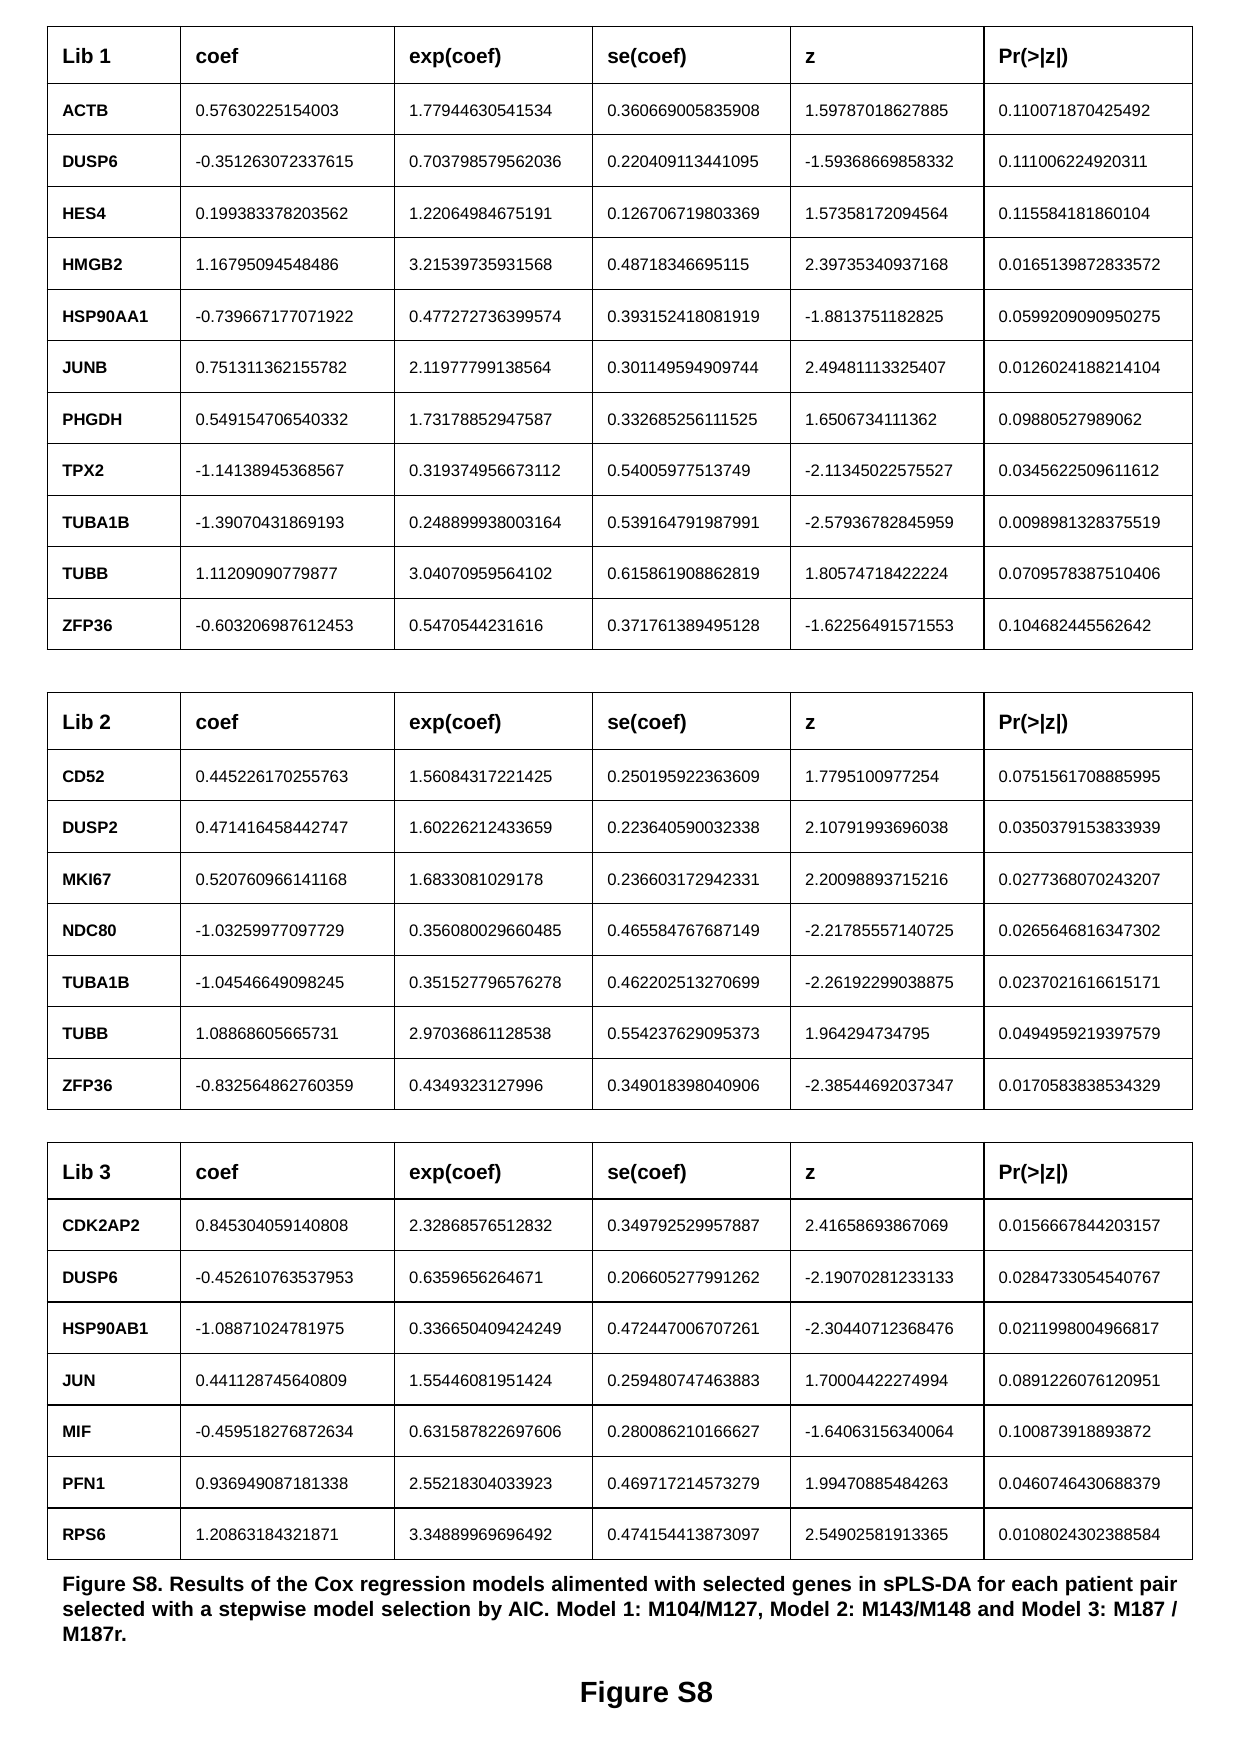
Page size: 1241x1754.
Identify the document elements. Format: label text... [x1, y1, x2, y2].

table_cell 0.4349323127996 [395, 1059, 592, 1109]
table_header se(coef) [593, 1143, 790, 1198]
table_cell 0.0170583838534329 [985, 1059, 1192, 1109]
table_header Pr(>|z|) [985, 1143, 1192, 1198]
table_cell 2.55218304033923 [395, 1457, 592, 1507]
table_header Pr(>|z|) [985, 27, 1192, 83]
table_cell 2.97036861128538 [395, 1007, 592, 1058]
table_cell 1.80574718422224 [791, 547, 983, 598]
table_cell 0.319374956673112 [395, 444, 592, 495]
table_cell -0.351263072337615 [181, 135, 394, 186]
table_cell 0.0751561708885995 [985, 750, 1192, 800]
table_cell 3.21539735931568 [395, 238, 592, 289]
table_cell 0.0126024188214104 [985, 341, 1192, 392]
table_cell 2.49481113325407 [791, 341, 983, 392]
table_header coef [181, 27, 394, 83]
table_cell 0.259480747463883 [593, 1354, 790, 1404]
table_cell -2.19070281233133 [791, 1251, 983, 1301]
table_cell MIF [48, 1406, 180, 1456]
table_cell 0.371761389495128 [593, 599, 790, 649]
table_header Lib 3 [48, 1143, 180, 1198]
table_cell ZFP36 [48, 1059, 180, 1109]
table_cell TUBB [48, 547, 180, 598]
text_box Figure S8 [565, 1658, 734, 1724]
table_cell 0.223640590032338 [593, 801, 790, 852]
table_cell 2.41658693867069 [791, 1200, 983, 1250]
table_cell 0.472447006707261 [593, 1303, 790, 1353]
table_cell 0.462202513270699 [593, 956, 790, 1006]
table_cell -2.11345022575527 [791, 444, 983, 495]
table_cell HSP90AA1 [48, 290, 180, 340]
table_cell 0.104682445562642 [985, 599, 1192, 649]
table_cell 0.09880527989062 [985, 393, 1192, 443]
table_cell 0.220409113441095 [593, 135, 790, 186]
table_cell 0.615861908862819 [593, 547, 790, 598]
table_header Lib 1 [48, 27, 180, 83]
table_cell 0.332685256111525 [593, 393, 790, 443]
table_cell -2.21785557140725 [791, 904, 983, 955]
table_cell 3.34889969696492 [395, 1509, 592, 1555]
table_cell -2.57936782845959 [791, 496, 983, 546]
table_cell HES4 [48, 187, 180, 237]
table_cell 1.55446081951424 [395, 1354, 592, 1404]
table_cell ACTB [48, 84, 180, 134]
table_cell 1.08868605665731 [181, 1007, 394, 1058]
table_cell 0.0277368070243207 [985, 853, 1192, 903]
table_cell PFN1 [48, 1457, 180, 1507]
table_cell 0.5470544231616 [395, 599, 592, 649]
table_cell 0.0108024302388584 [985, 1509, 1192, 1555]
table_cell 0.0494959219397579 [985, 1007, 1192, 1058]
table_cell JUNB [48, 341, 180, 392]
table_cell 0.703798579562036 [395, 135, 592, 186]
table_cell -0.459518276872634 [181, 1406, 394, 1456]
table_cell -0.452610763537953 [181, 1251, 394, 1301]
table_cell 0.0345622509611612 [985, 444, 1192, 495]
table_cell NDC80 [48, 904, 180, 955]
table_cell 2.10791993696038 [791, 801, 983, 852]
table_cell 0.111006224920311 [985, 135, 1192, 186]
table_header z [791, 693, 983, 749]
table_cell 0.474154413873097 [593, 1509, 790, 1555]
table_cell -1.62256491571553 [791, 599, 983, 649]
table_cell 2.20098893715216 [791, 853, 983, 903]
table_header exp(coef) [395, 27, 592, 83]
table_cell 0.751311362155782 [181, 341, 394, 392]
table_cell 0.206605277991262 [593, 1251, 790, 1301]
table_cell 0.115584181860104 [985, 187, 1192, 237]
table_cell 1.20863184321871 [181, 1509, 394, 1555]
table_cell -1.08871024781975 [181, 1303, 394, 1353]
table_cell 0.54005977513749 [593, 444, 790, 495]
table_cell 0.110071870425492 [985, 84, 1192, 134]
table_cell 0.554237629095373 [593, 1007, 790, 1058]
table_cell 1.964294734795 [791, 1007, 983, 1058]
table_cell 0.471416458442747 [181, 801, 394, 852]
table_cell 0.250195922363609 [593, 750, 790, 800]
table_cell MKI67 [48, 853, 180, 903]
table_cell 0.57630225154003 [181, 84, 394, 134]
table_cell 0.845304059140808 [181, 1200, 394, 1250]
table_cell 0.936949087181338 [181, 1457, 394, 1507]
table_cell 0.631587822697606 [395, 1406, 592, 1456]
table_cell 0.48718346695115 [593, 238, 790, 289]
table_cell -0.832564862760359 [181, 1059, 394, 1109]
table_cell 0.301149594909744 [593, 341, 790, 392]
table_cell CD52 [48, 750, 180, 800]
table_cell 0.0211998004966817 [985, 1303, 1192, 1353]
table_cell TUBA1B [48, 496, 180, 546]
table_cell -1.04546649098245 [181, 956, 394, 1006]
table_cell 0.0098981328375519 [985, 496, 1192, 546]
table_cell 1.22064984675191 [395, 187, 592, 237]
table_cell 2.11977799138564 [395, 341, 592, 392]
table_header z [791, 27, 983, 83]
table_cell 0.199383378203562 [181, 187, 394, 237]
table_cell 1.99470885484263 [791, 1457, 983, 1507]
table_cell 1.6833081029178 [395, 853, 592, 903]
table_cell 0.356080029660485 [395, 904, 592, 955]
table_cell 0.236603172942331 [593, 853, 790, 903]
text_box Figure S8. Results of the Cox regression models alimented with selected genes in sPLS-DA for each patient pair selected with a stepwise model selection by AIC. Model 1: M104/M127, Model 2: M143/M148 and Model 3: M187 / M187r. [47, 1555, 1193, 1661]
table_cell 0.441128745640809 [181, 1354, 394, 1404]
table_header coef [181, 1143, 394, 1198]
table_cell TUBB [48, 1007, 180, 1058]
table_cell 1.73178852947587 [395, 393, 592, 443]
table_header Pr(>|z|) [985, 693, 1192, 749]
table_cell 0.520760966141168 [181, 853, 394, 903]
table_cell DUSP6 [48, 1251, 180, 1301]
table_cell -0.739667177071922 [181, 290, 394, 340]
table_cell 1.56084317221425 [395, 750, 592, 800]
table_cell JUN [48, 1354, 180, 1404]
table_header coef [181, 693, 394, 749]
table_cell 0.351527796576278 [395, 956, 592, 1006]
table_cell 0.0891226076120951 [985, 1354, 1192, 1404]
table_cell 0.126706719803369 [593, 187, 790, 237]
table_cell 1.70004422274994 [791, 1354, 983, 1404]
table_cell 0.549154706540332 [181, 393, 394, 443]
table_cell 0.393152418081919 [593, 290, 790, 340]
table_cell -1.64063156340064 [791, 1406, 983, 1456]
table_header se(coef) [593, 27, 790, 83]
table_cell 2.39735340937168 [791, 238, 983, 289]
table_cell 0.248899938003164 [395, 496, 592, 546]
table_header exp(coef) [395, 1143, 592, 1198]
table_cell 0.0237021616615171 [985, 956, 1192, 1006]
table_cell 1.59787018627885 [791, 84, 983, 134]
table_cell ZFP36 [48, 599, 180, 649]
table_cell TPX2 [48, 444, 180, 495]
table_cell -1.03259977097729 [181, 904, 394, 955]
table_cell 1.77944630541534 [395, 84, 592, 134]
table_cell 0.0156667844203157 [985, 1200, 1192, 1250]
table_cell -1.39070431869193 [181, 496, 394, 546]
table_cell 0.0165139872833572 [985, 238, 1192, 289]
table_cell 0.465584767687149 [593, 904, 790, 955]
table_cell PHGDH [48, 393, 180, 443]
table_cell 0.360669005835908 [593, 84, 790, 134]
table_cell HSP90AB1 [48, 1303, 180, 1353]
table_cell RPS6 [48, 1509, 180, 1555]
table_cell 2.32868576512832 [395, 1200, 592, 1250]
table_cell -1.14138945368567 [181, 444, 394, 495]
table_cell CDK2AP2 [48, 1200, 180, 1250]
table_cell -2.38544692037347 [791, 1059, 983, 1109]
table_cell 0.469717214573279 [593, 1457, 790, 1507]
table_cell 0.0460746430688379 [985, 1457, 1192, 1507]
table_cell 0.6359656264671 [395, 1251, 592, 1301]
table_cell 0.349792529957887 [593, 1200, 790, 1250]
table_cell 1.57358172094564 [791, 187, 983, 237]
table_cell DUSP2 [48, 801, 180, 852]
table_cell 0.0284733054540767 [985, 1251, 1192, 1301]
table_cell 0.0709578387510406 [985, 547, 1192, 598]
table_header z [791, 1143, 983, 1198]
table_cell 0.0265646816347302 [985, 904, 1192, 955]
table_cell -0.603206987612453 [181, 599, 394, 649]
table_cell 0.100873918893872 [985, 1406, 1192, 1456]
table_cell 1.60226212433659 [395, 801, 592, 852]
table_cell 1.11209090779877 [181, 547, 394, 598]
table_cell 0.445226170255763 [181, 750, 394, 800]
table_cell 0.336650409424249 [395, 1303, 592, 1353]
table_cell 0.477272736399574 [395, 290, 592, 340]
table_cell 1.7795100977254 [791, 750, 983, 800]
table_cell 0.349018398040906 [593, 1059, 790, 1109]
table_header exp(coef) [395, 693, 592, 749]
table_cell 0.280086210166627 [593, 1406, 790, 1456]
table_cell 2.54902581913365 [791, 1509, 983, 1555]
table_cell 0.539164791987991 [593, 496, 790, 546]
table_cell DUSP6 [48, 135, 180, 186]
table_cell 1.16795094548486 [181, 238, 394, 289]
table_cell -1.8813751182825 [791, 290, 983, 340]
table_cell 0.0599209090950275 [985, 290, 1192, 340]
table_cell 0.0350379153833939 [985, 801, 1192, 852]
table_cell -2.26192299038875 [791, 956, 983, 1006]
table_cell -1.59368669858332 [791, 135, 983, 186]
table_cell -2.30440712368476 [791, 1303, 983, 1353]
table_header se(coef) [593, 693, 790, 749]
table_cell TUBA1B [48, 956, 180, 1006]
table_cell 3.04070959564102 [395, 547, 592, 598]
table_header Lib 2 [48, 693, 180, 749]
table_cell 1.6506734111362 [791, 393, 983, 443]
table_cell HMGB2 [48, 238, 180, 289]
